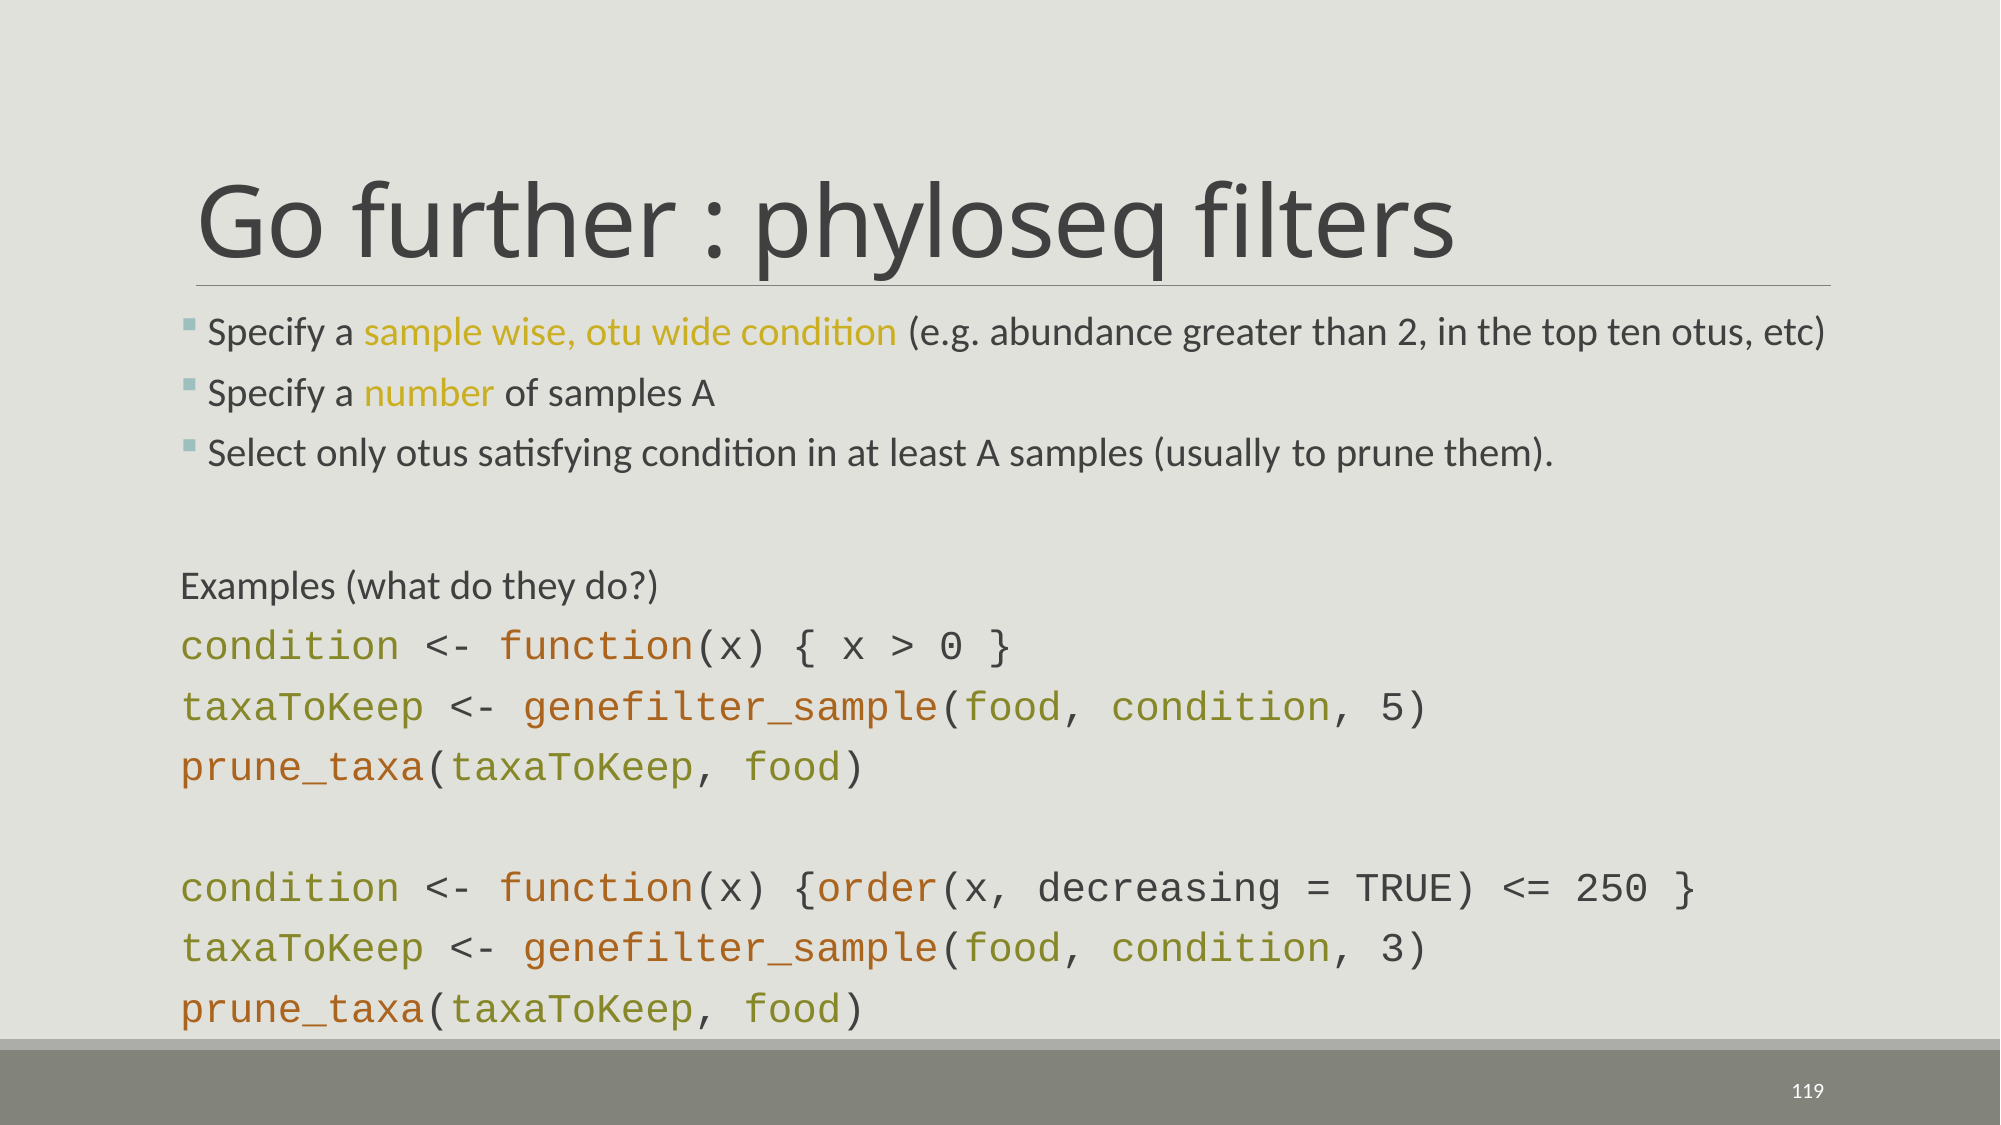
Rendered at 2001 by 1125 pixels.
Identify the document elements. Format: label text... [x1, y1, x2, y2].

list Specify a sample wise, otu wide condition (e.g. abundance greater than 2, in the top ten otus, etc) Specify a number of samples A Select only otus satisfying condition in at least A samples (usually to prune them). Examples (what do they do?) condition <- function(x) { x > 0 } taxaToKeep <- genefilter_sample(food, condition, 5) prune_taxa(taxaToKeep, food) condition <- function(x) {order(x, decreasing = TRUE) <= 250 } taxaToKeep <- genefilter_sample(food, condition, 3) prune_taxa(taxaToKeep, food) [180, 302, 1830, 1055]
slide_number 119 [1624, 1059, 1840, 1120]
title Go further : phyloseq filters [180, 47, 1830, 285]
